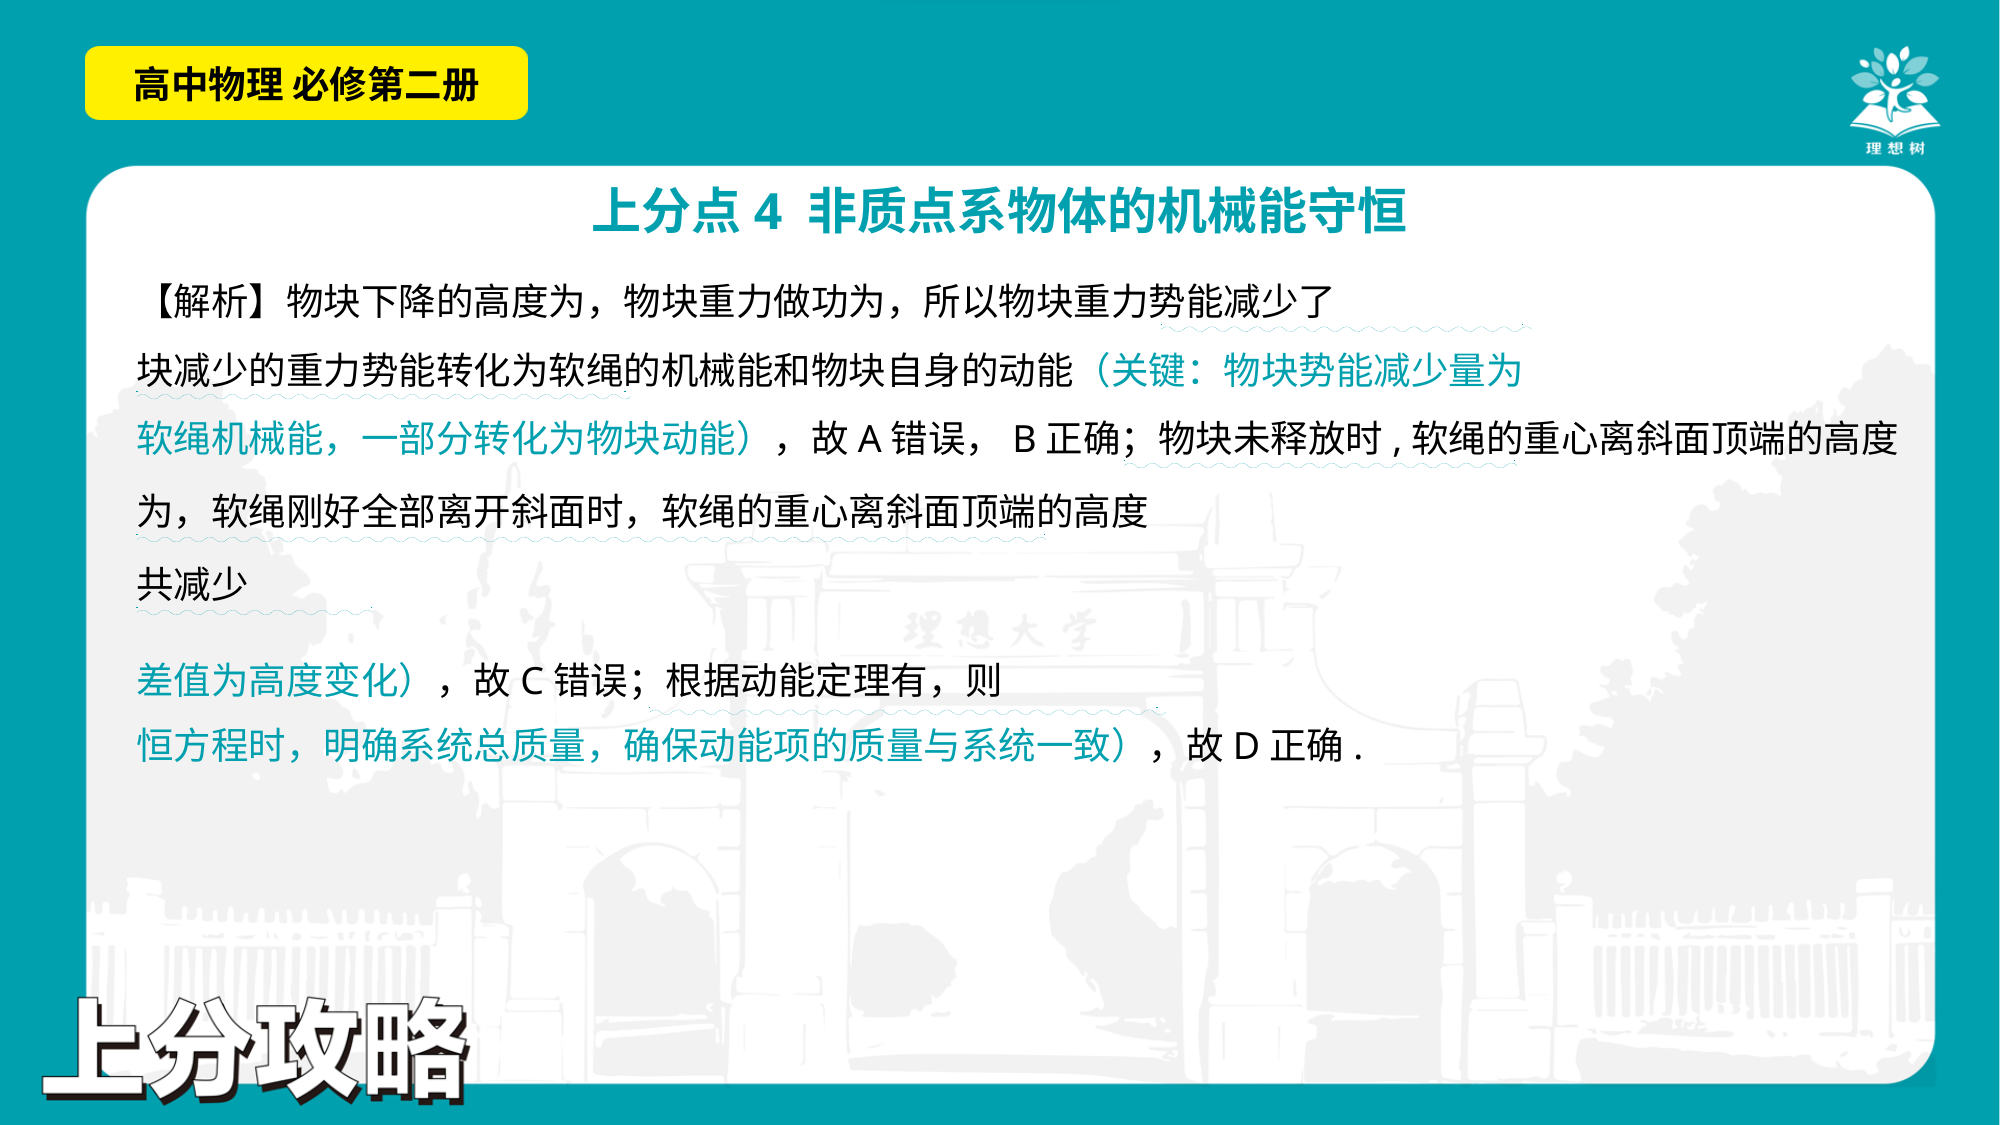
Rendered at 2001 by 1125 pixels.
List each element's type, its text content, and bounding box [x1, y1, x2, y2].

text_box . . [1160, 247, 1839, 324]
text_box . . [135, 459, 1865, 535]
text_box . . [135, 532, 579, 608]
picture [0, 0, 2000, 1125]
text_box . . [135, 322, 1075, 393]
text_box . . [648, 605, 1617, 704]
text_box . . [1123, 391, 1865, 459]
